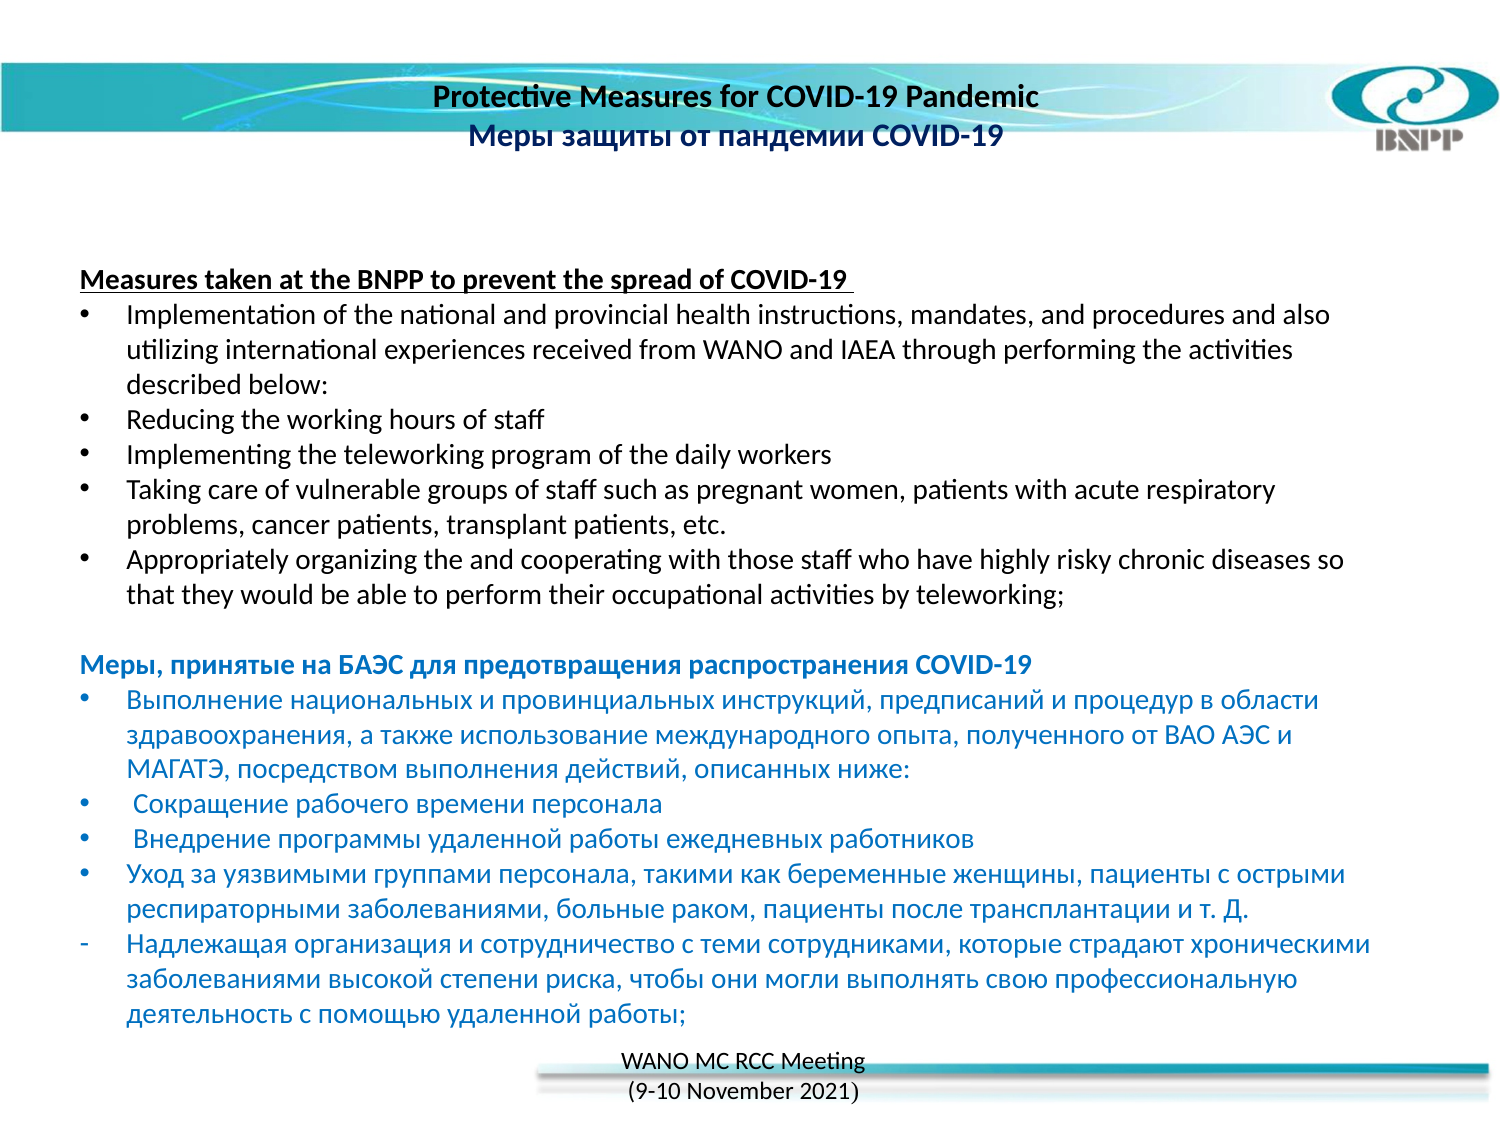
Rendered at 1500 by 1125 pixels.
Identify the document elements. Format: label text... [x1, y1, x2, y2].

text_box WANO MC RCC Meeting (9-10 November 2021) [505, 1024, 981, 1125]
picture [0, 0, 1500, 1125]
text_box Measures taken at the BNPP to prevent the spread of COVID-19 Implementation of the national and provincial health instructions, mandates, and procedures and also utilizing international experiences received from WANO and IAEA through performing the activities described below: Reducing the working hours of staff Implementing the teleworking program of the daily workers Taking care of vulnerable groups of staff such as pregnant women, patients with acute respiratory problems, cancer patients, transplant patients, etc. Appropriately organizing the and cooperating with those staff who have highly risky chronic diseases so that they would be able to perform their occupational activities by teleworking; Меры, принятые на БАЭС для предотвращения распространения COVID-19 Выполнение национальных и провинциальных инструкций, предписаний и процедур в области здравоохранения, а также использование международного опыта, полученного от ВАО АЭС и МАГАТЭ, посредством выполнения действий, описанных ниже: Сокращение рабочего времени персонала Внедрение программы удаленной работы ежедневных работников Уход за уязвимыми группами персонала, такими как беременные женщины, пациенты с острыми респираторными заболеваниями, больные раком, пациенты после трансплантации и т. Д. Надлежащая организация и сотрудничество с теми сотрудниками, которые страдают хроническими заболеваниями высокой степени риска, чтобы они могли выполнять свою профессиональную деятельность с помощью удаленной работы; [64, 208, 1412, 1037]
title Protective Measures for COVID-19 Pandemic Меры защиты от пандемии COVID-19 [61, 66, 1412, 161]
